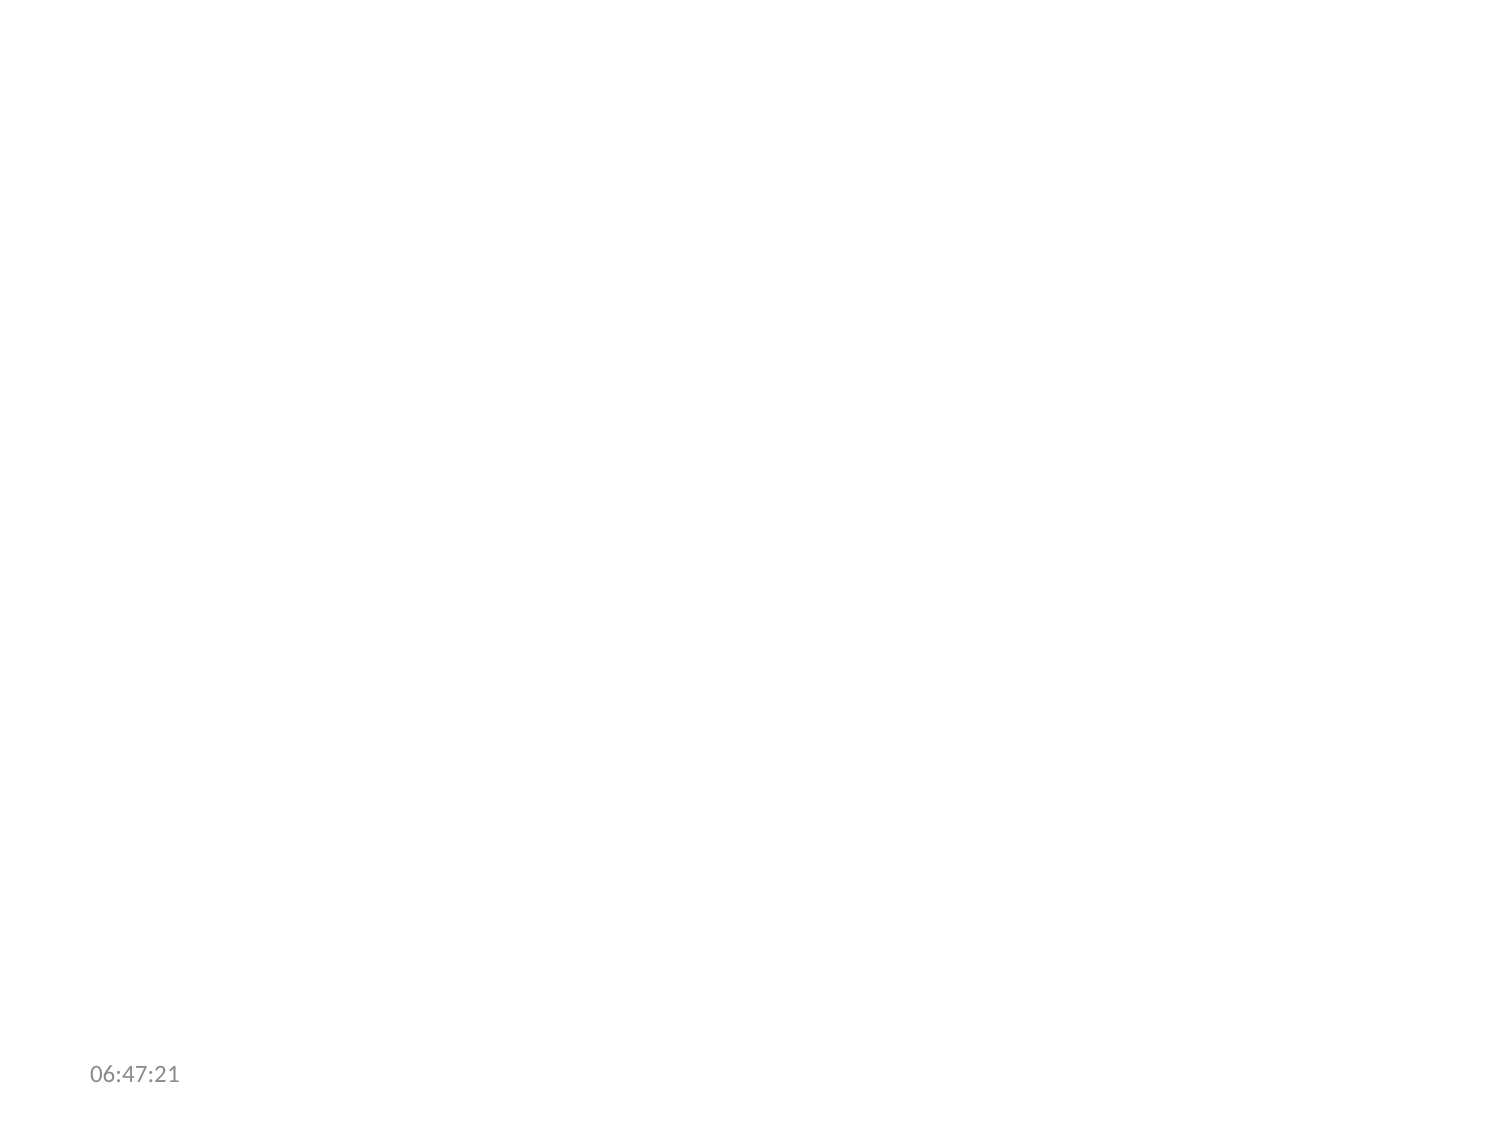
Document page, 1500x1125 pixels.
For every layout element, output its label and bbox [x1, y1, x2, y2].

slide_number [75, 1042, 425, 1103]
